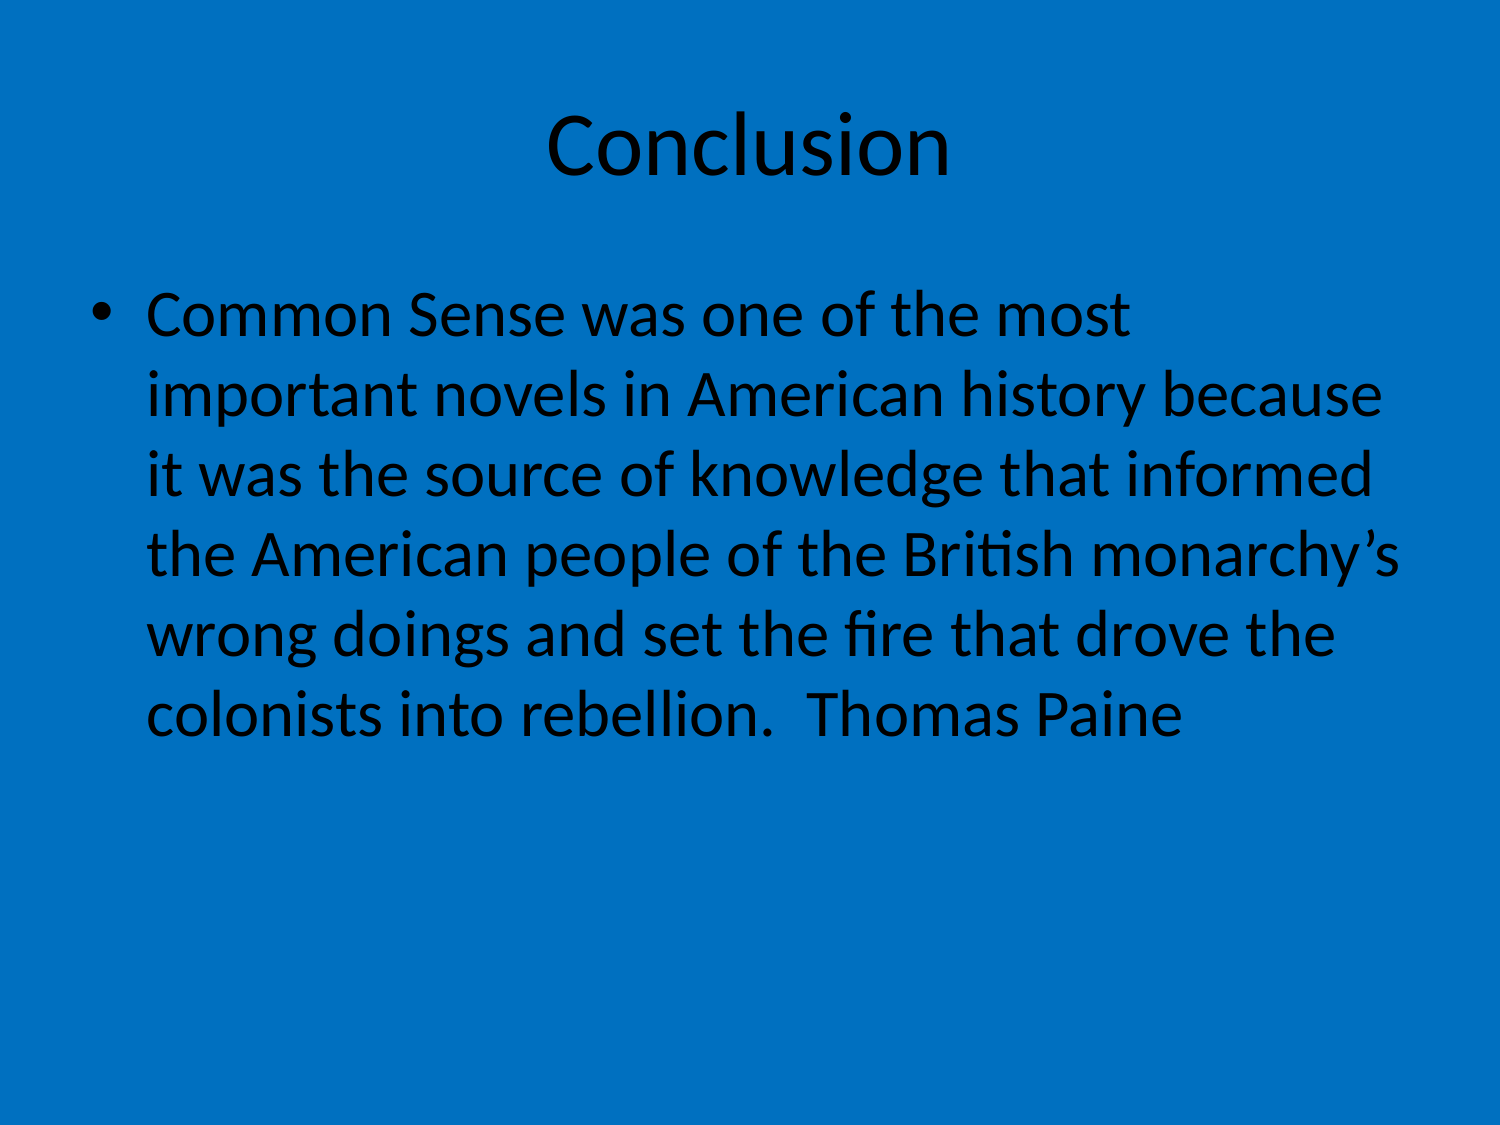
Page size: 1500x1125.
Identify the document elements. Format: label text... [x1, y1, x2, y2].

list Common Sense was one of the most important novels in American history because it was the source of knowledge that informed the American people of the British monarchy’s wrong doings and set the fire that drove the colonists into rebellion. Thomas Paine [75, 262, 1425, 1005]
title Conclusion [75, 45, 1425, 233]
